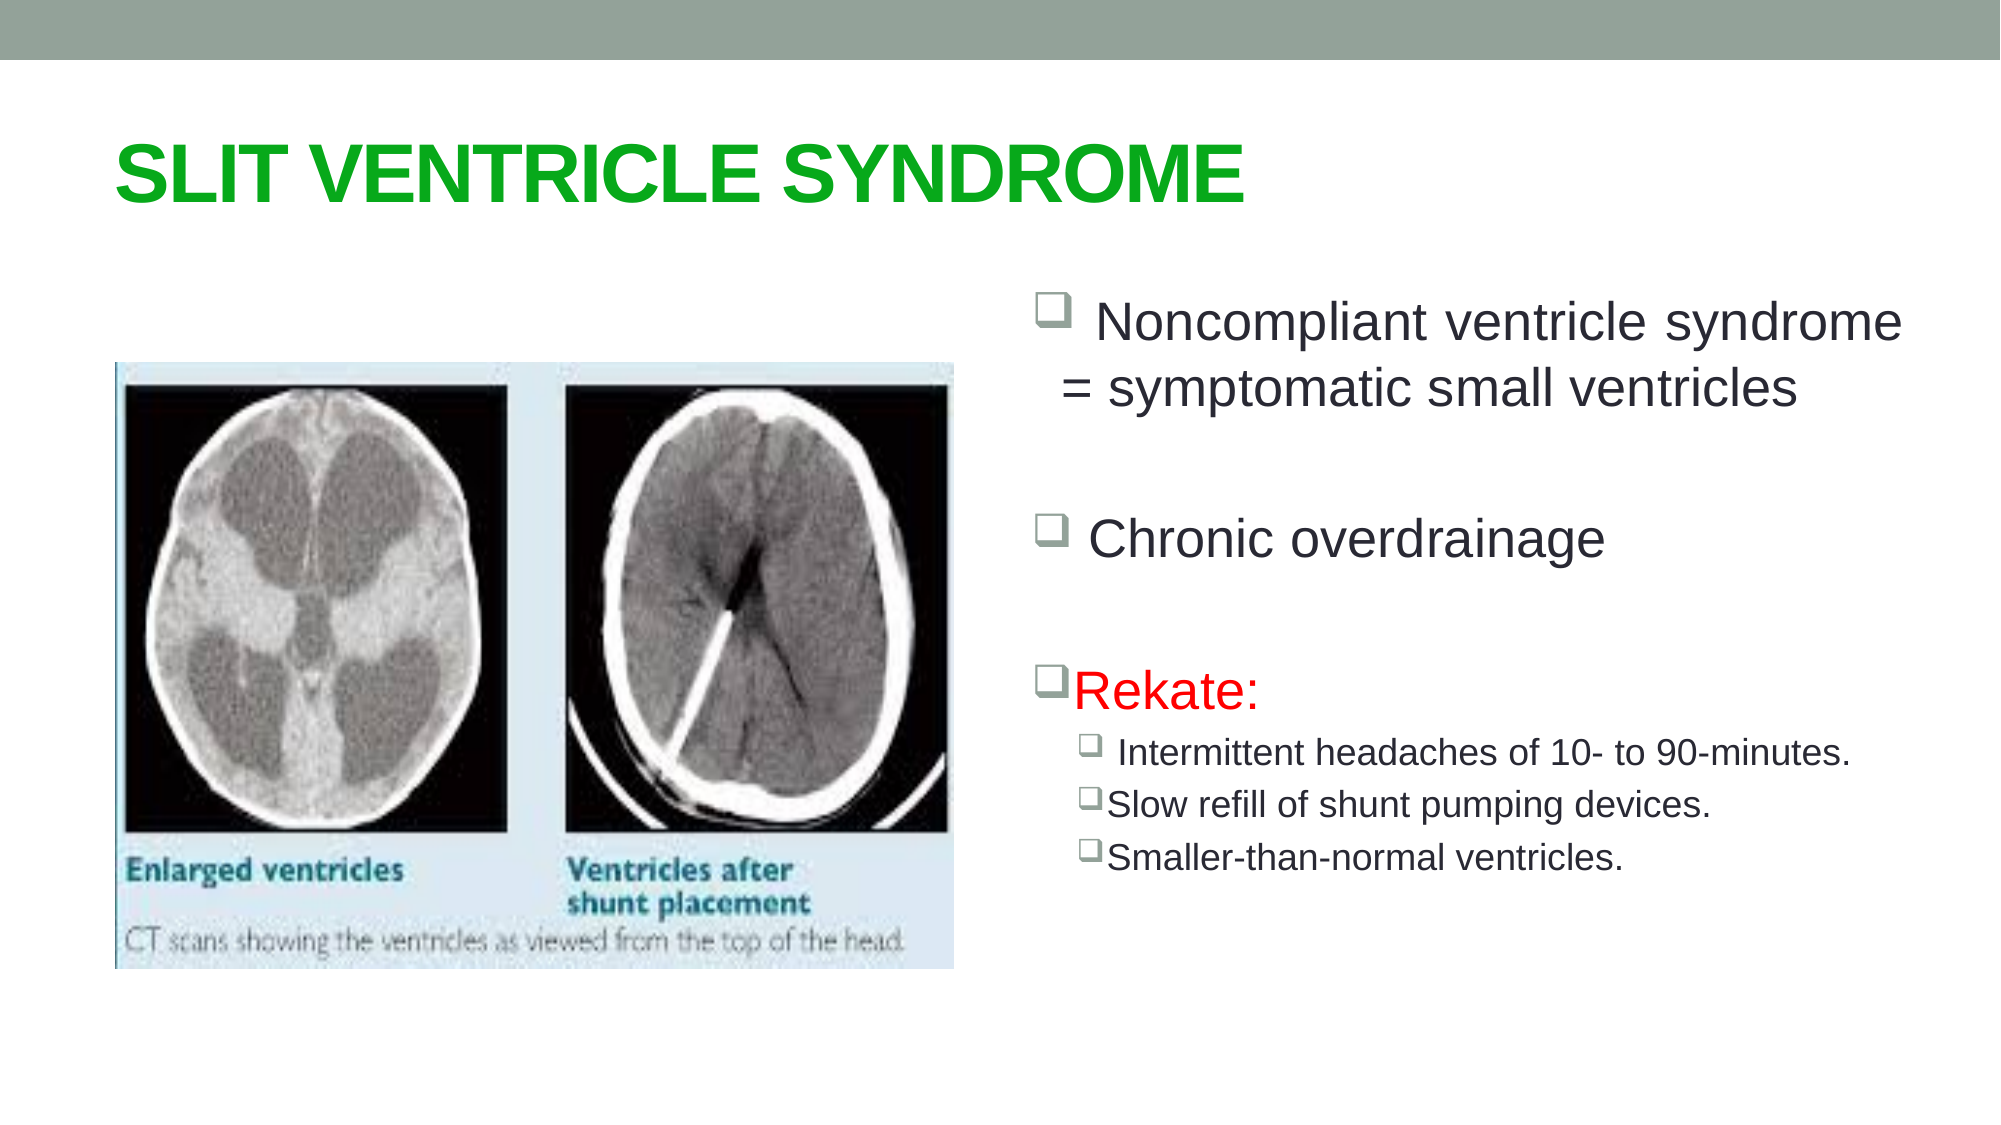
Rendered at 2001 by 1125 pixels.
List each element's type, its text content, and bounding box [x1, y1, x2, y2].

list Noncompliant ventricle syndrome = symptomatic small ventricles Chronic overdrainage Rekate: Intermittent headaches of 10- to 90-minutes. Slow refill of shunt pumping devices. Smaller-than-normal ventricles. [1016, 274, 1920, 1049]
title SLIT VENTRICLE SYNDROME [99, 87, 1900, 250]
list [115, 361, 954, 969]
